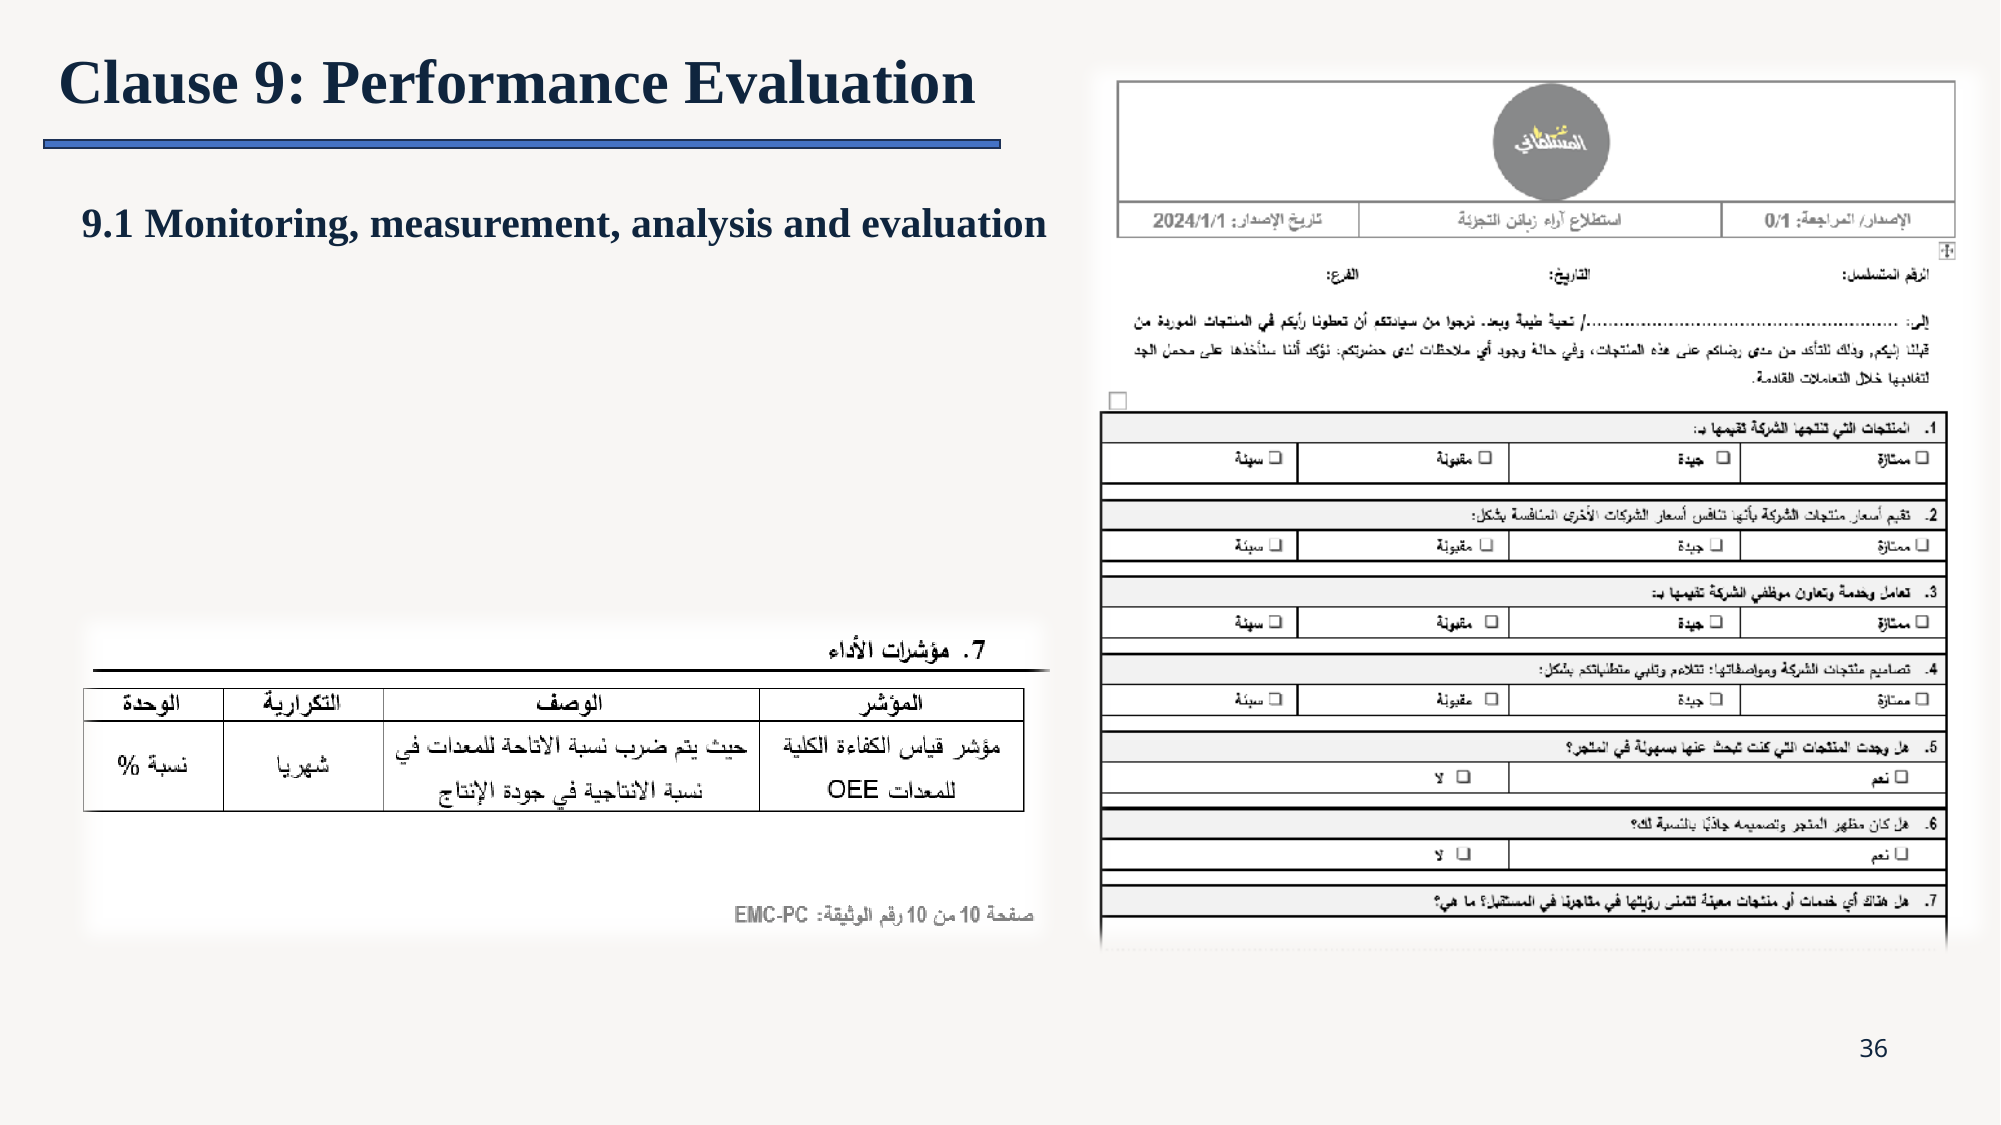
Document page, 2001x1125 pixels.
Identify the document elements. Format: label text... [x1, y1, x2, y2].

picture [66, 602, 1060, 953]
slide_number 36 [1836, 1020, 1912, 1080]
text_box 9.1 Monitoring, measurement, analysis and evaluation [66, 171, 1074, 254]
picture [1074, 52, 2000, 954]
text_box [43, 139, 1001, 149]
title Clause 9: Performance Evaluation [43, 26, 1283, 141]
